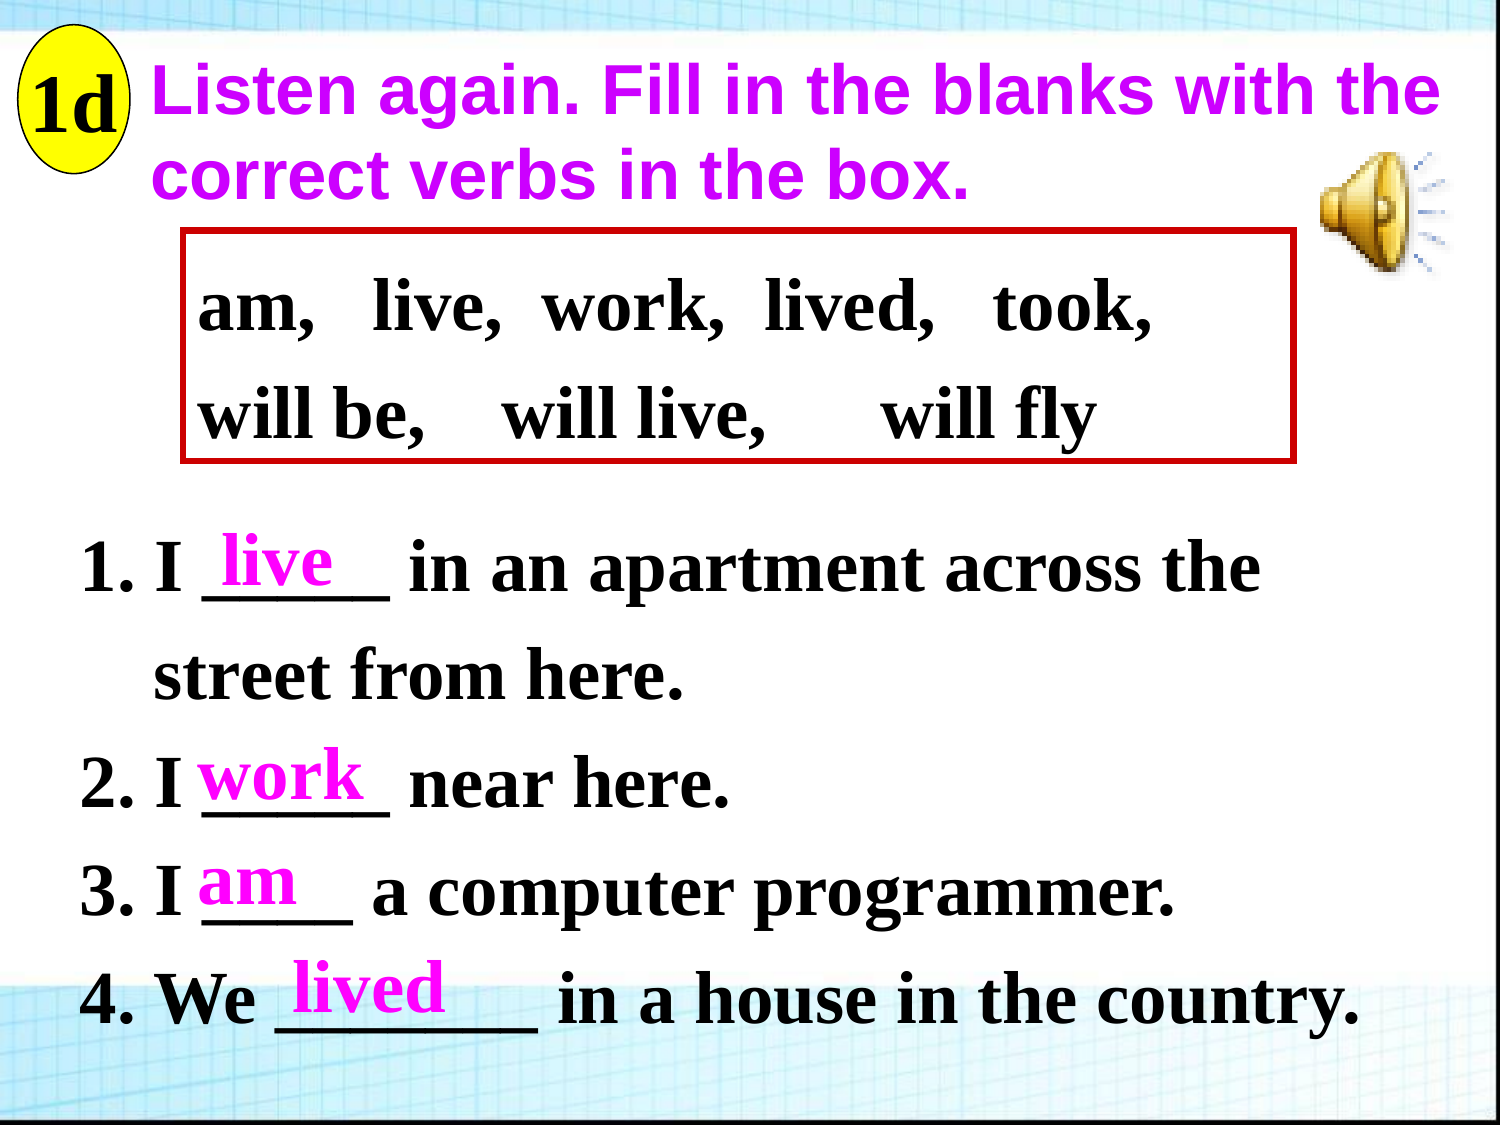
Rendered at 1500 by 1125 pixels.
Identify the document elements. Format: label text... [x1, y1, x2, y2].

text_box 1d [17, 24, 130, 174]
text_box Listen again. Fill in the blanks with the correct verbs in the box. [135, 36, 1465, 221]
text_box lived [277, 929, 479, 1035]
text_box work [183, 717, 420, 822]
text_box am, live, work, lived, took, will be, will live, will fly [183, 230, 1294, 462]
picture [0, 0, 1500, 1125]
text_box am [183, 822, 361, 928]
text_box 1. I _____ in an apartment across the street from here. 2. I _____ near here. 3. I ____ a computer programmer. 4. We _______ in a house in the country. [64, 491, 1453, 1047]
text_box live [206, 503, 384, 609]
